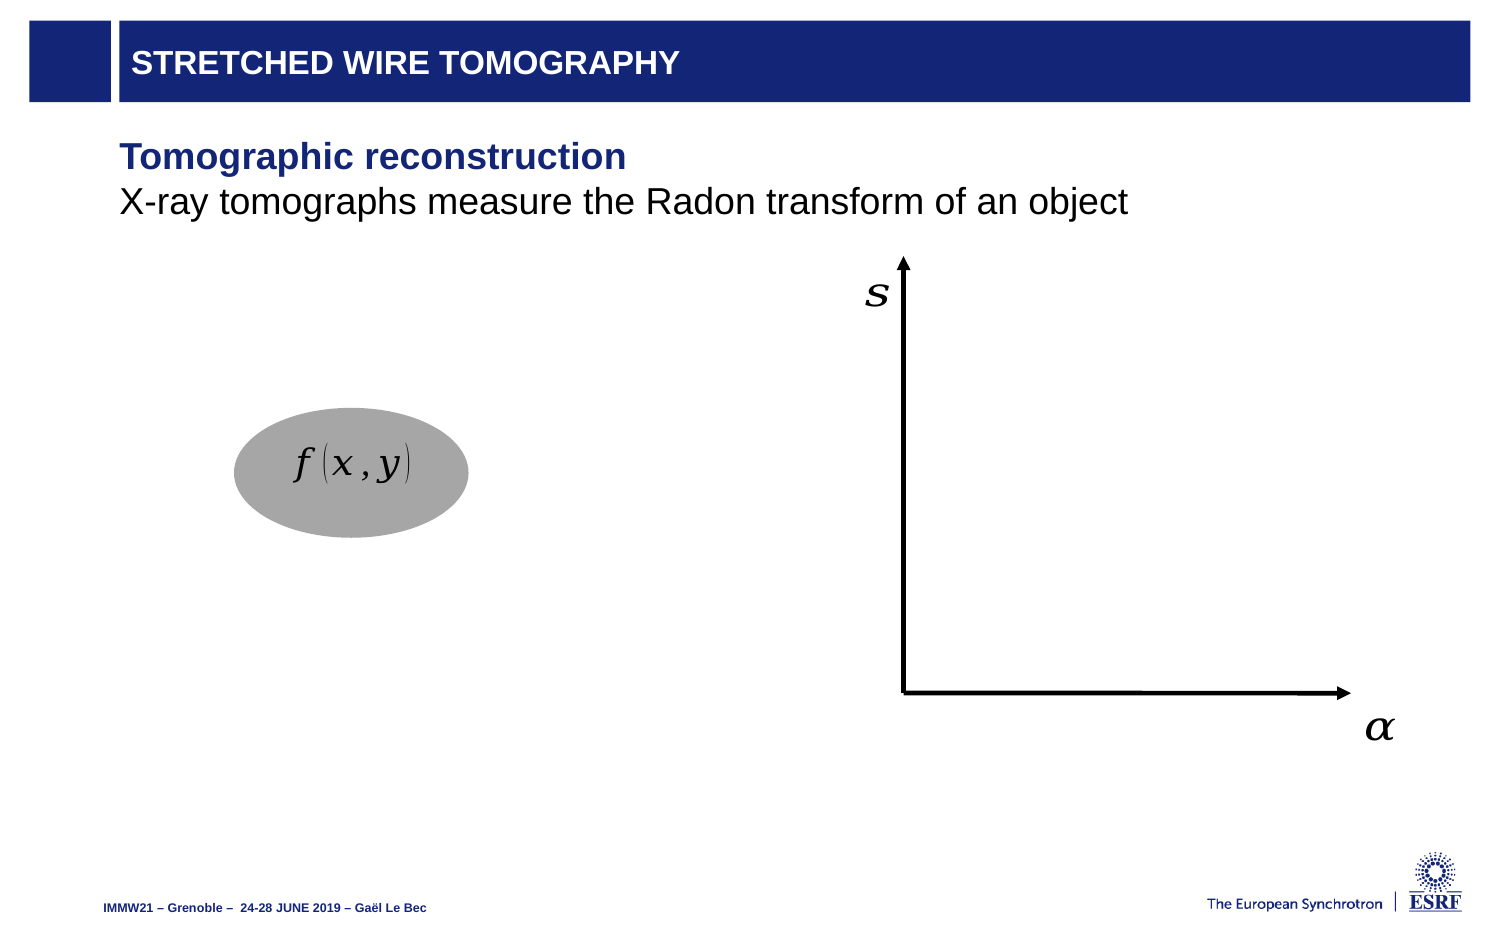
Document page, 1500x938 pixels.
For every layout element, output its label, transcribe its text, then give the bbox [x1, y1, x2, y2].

text_box [231, 405, 471, 540]
title Stretched wire tomography [119, 20, 1471, 103]
footer IMMW21 – Grenoble – 24-28 JUNE 2019 – Gaël Le Bec [103, 886, 1108, 916]
picture [1175, 831, 1500, 938]
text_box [861, 255, 1399, 751]
list Tomographic reconstruction X-ray tomographs measure the Radon transform of an object [119, 132, 1376, 245]
